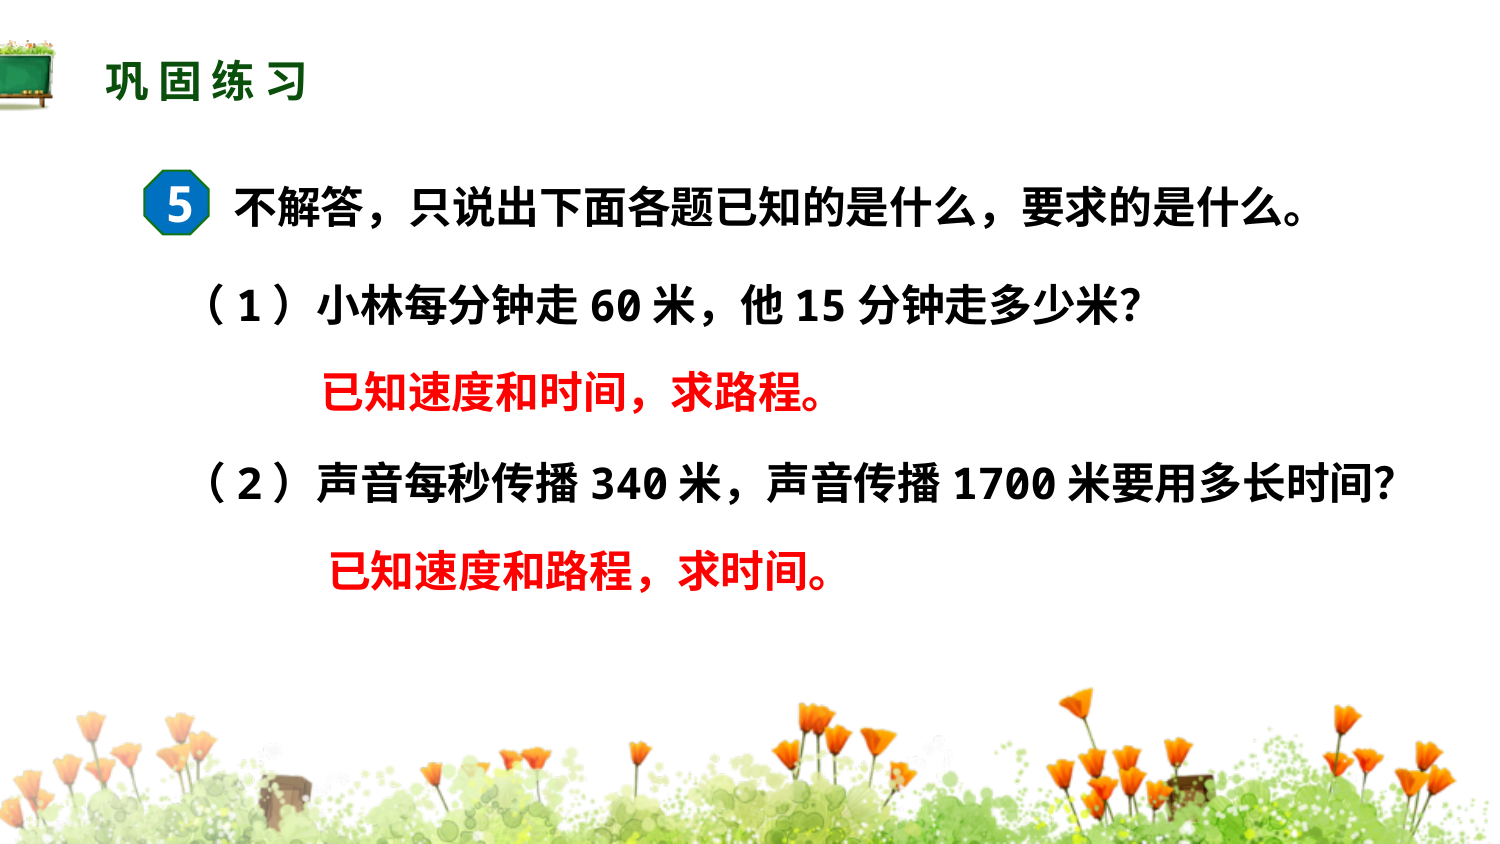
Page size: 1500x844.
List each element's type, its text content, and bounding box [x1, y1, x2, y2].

text_box 巩固练习 [93, 47, 434, 112]
text_box （1）小林每分钟走60米，他15分钟走多少米？ [170, 272, 1200, 336]
text_box （2）声音每秒传播340米，声音传播1700米要用多长时间？ [170, 449, 1477, 514]
picture [0, 680, 1500, 844]
text_box 已知速度和路程，求时间。 [315, 537, 999, 602]
picture [0, 28, 56, 122]
text_box 已知速度和时间，求路程。 [309, 358, 858, 423]
text_box 5 [143, 169, 210, 236]
text_box 不解答，只说出下面各题已知的是什么，要求的是什么。 [222, 174, 1340, 239]
